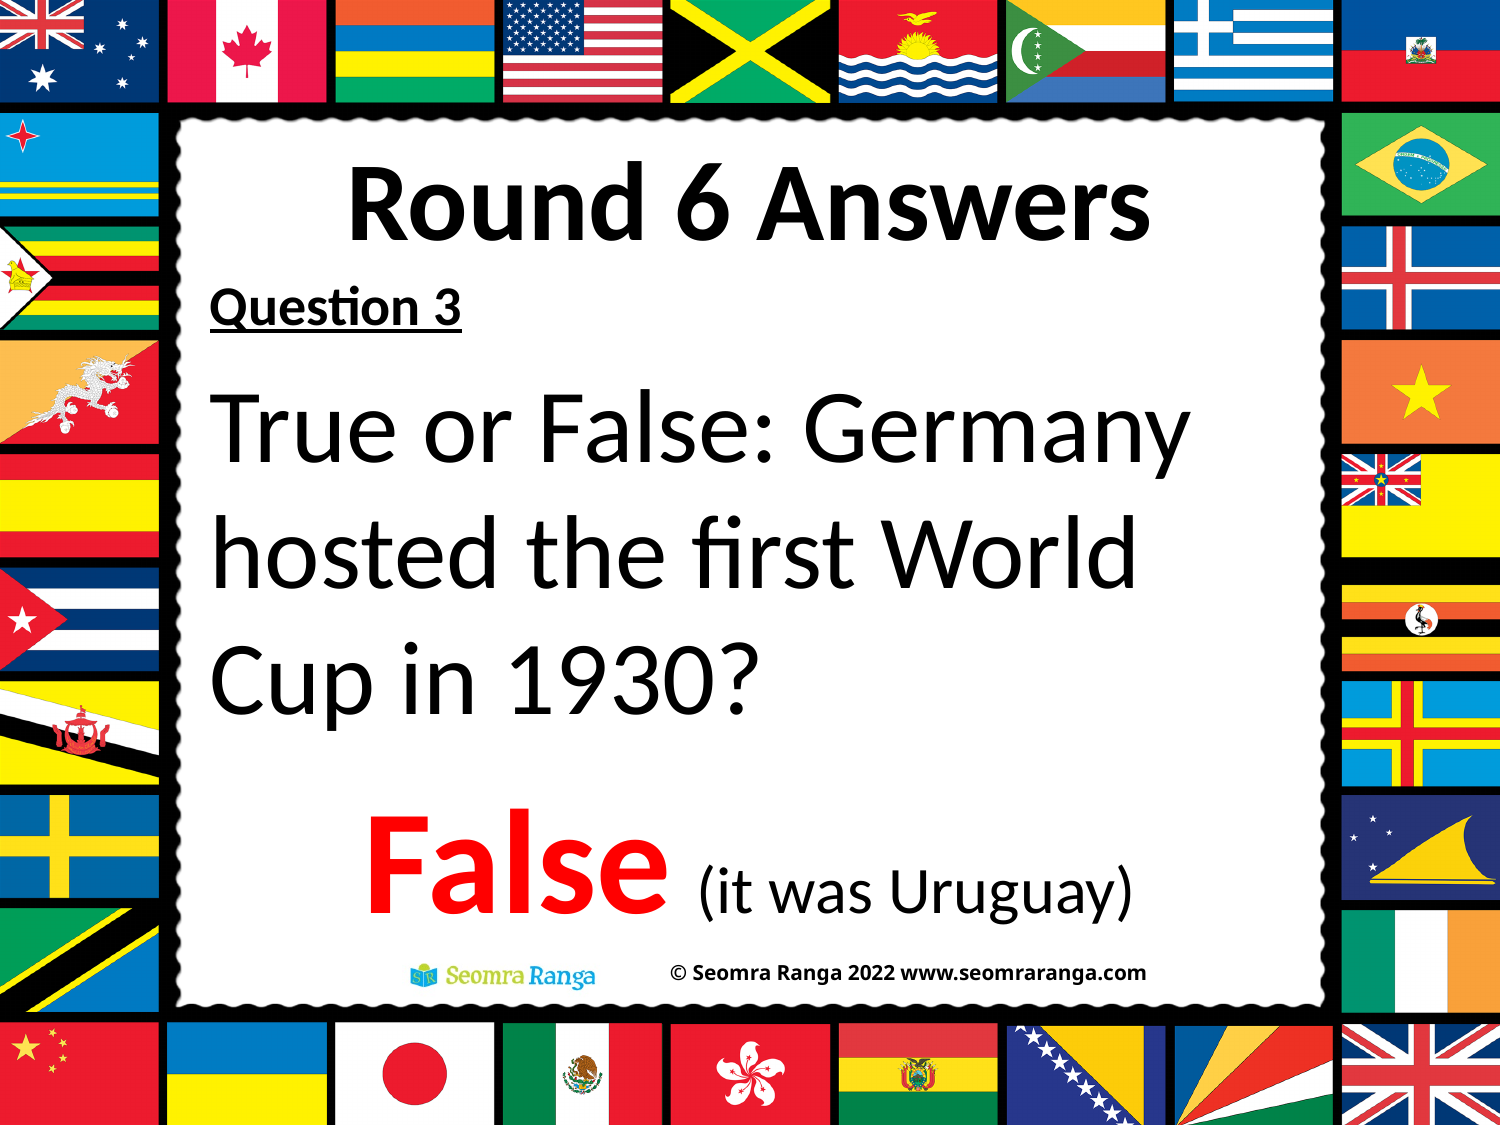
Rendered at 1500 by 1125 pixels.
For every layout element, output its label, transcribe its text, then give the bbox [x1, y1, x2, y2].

picture [0, 0, 1500, 1125]
list Question 3 True or False: Germany hosted the first World Cup in 1930? False (it was Uruguay) [194, 261, 1306, 953]
text_box © Seomra Ranga 2022 www.seomraranga.com [631, 953, 1187, 993]
picture [10, 122, 36, 150]
title Round 6 Answers [183, 101, 1317, 290]
